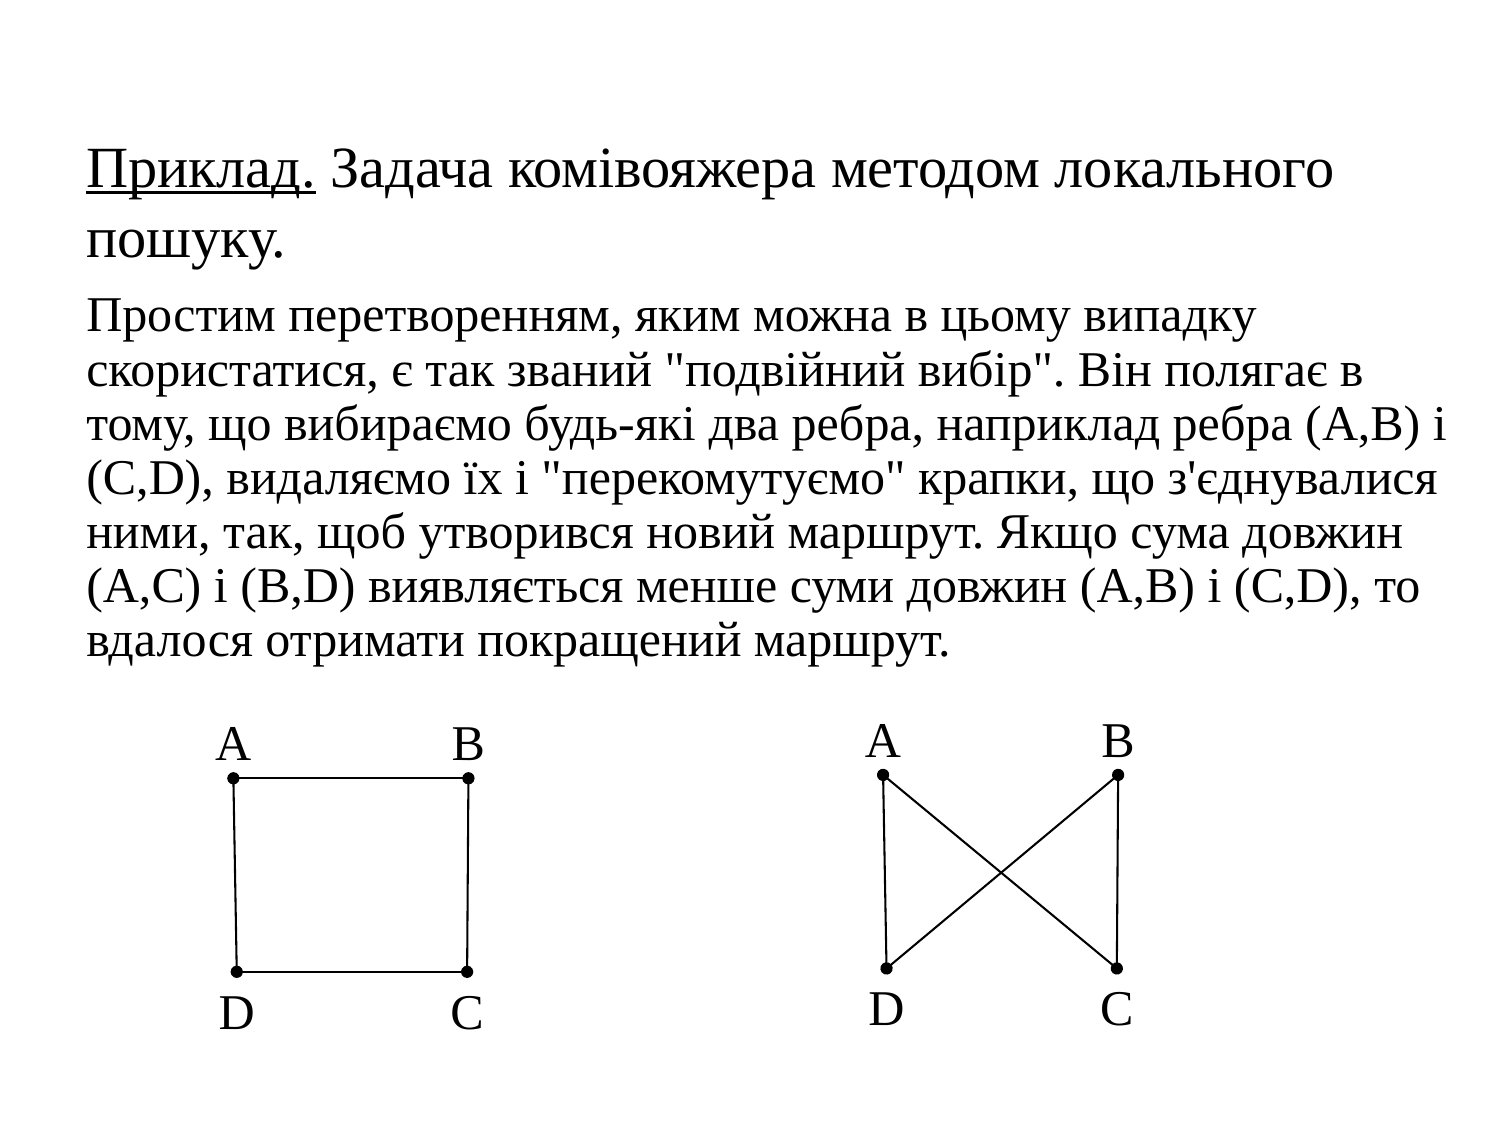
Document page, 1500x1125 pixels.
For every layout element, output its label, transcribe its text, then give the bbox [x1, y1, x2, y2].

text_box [199, 703, 501, 1047]
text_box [849, 699, 1151, 1044]
list Приклад. Задача комівояжера методом локального пошуку. Простим перетворенням, яким можна в цьому випадку скористатися, є так званий "подвійний вибір". Він полягає в тому, що вибираємо будь-які два ребра, наприклад ребра (А,В) і (С,D), видаляємо їх і "перекомутуємо" крапки, що з'єднувалися ними, так, щоб утворився новий маршрут. Якщо сума довжин (А,С) і (В,D) виявляється менше суми довжин (А,В) і (С,D), то вдалося отримати покращений маршрут. [0, 121, 1500, 697]
